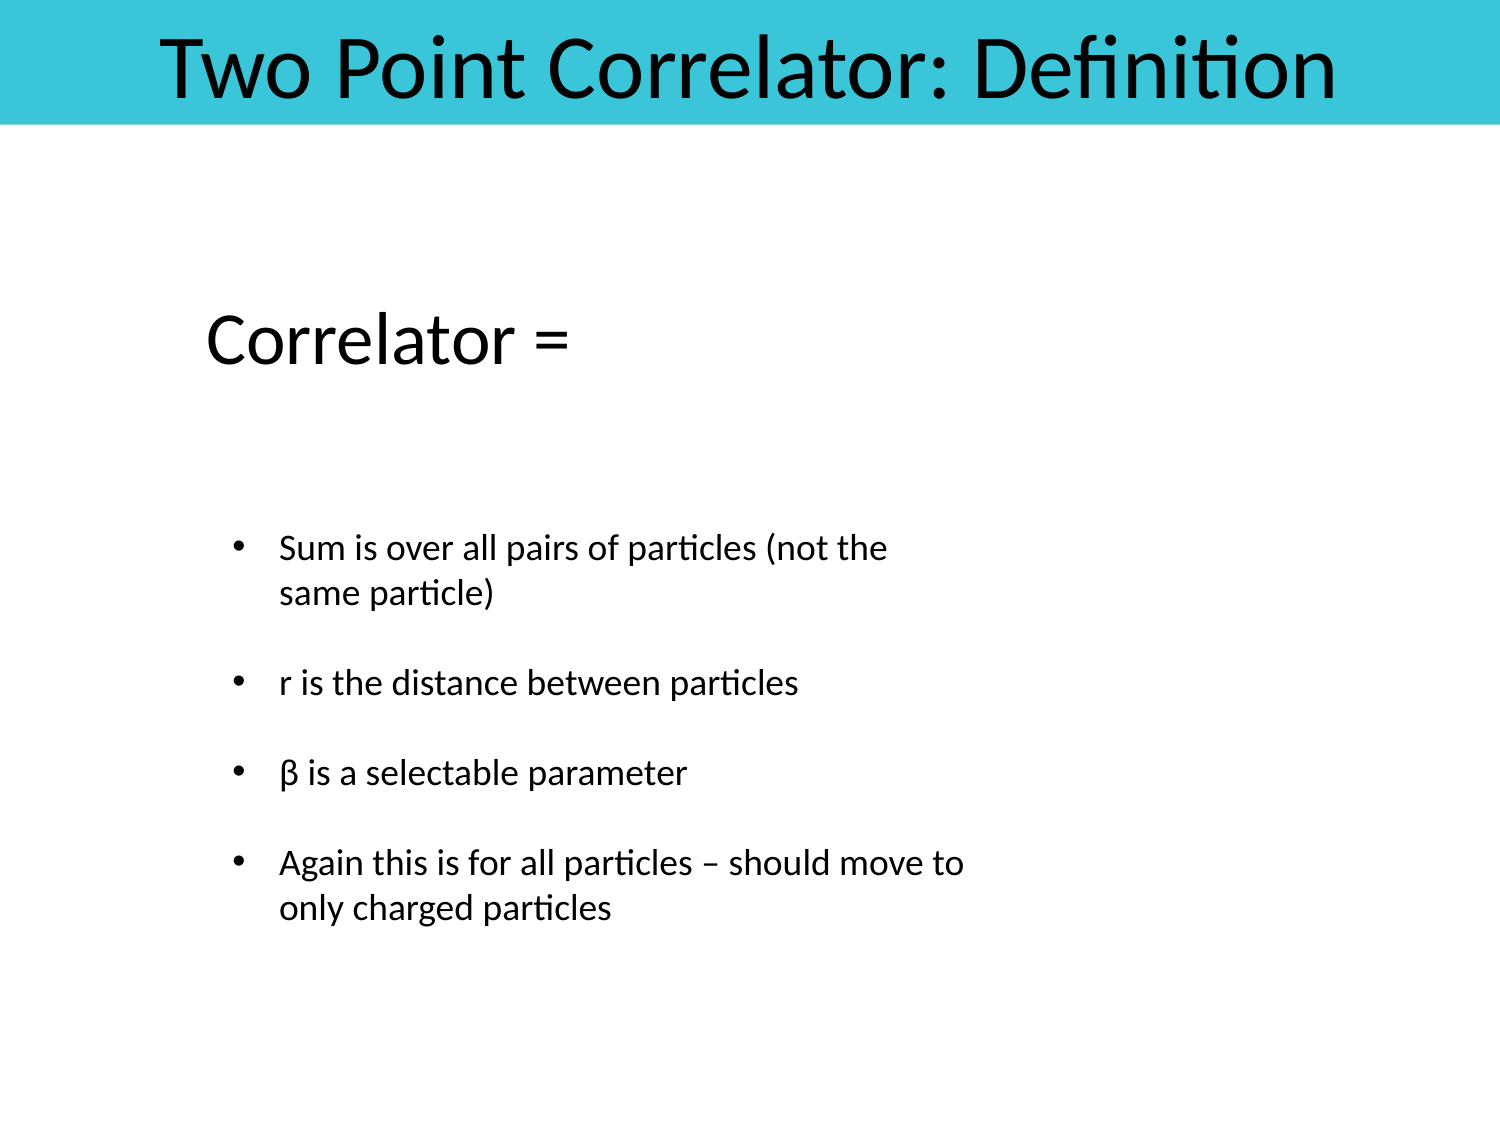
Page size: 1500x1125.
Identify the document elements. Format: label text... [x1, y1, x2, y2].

text_box Two Point Correlator: Definition [0, 0, 1500, 125]
text_box Sum is over all pairs of particles (not the same particle) r is the distance between particles β is a selectable parameter Again this is for all particles – should move to only charged particles [217, 515, 983, 935]
